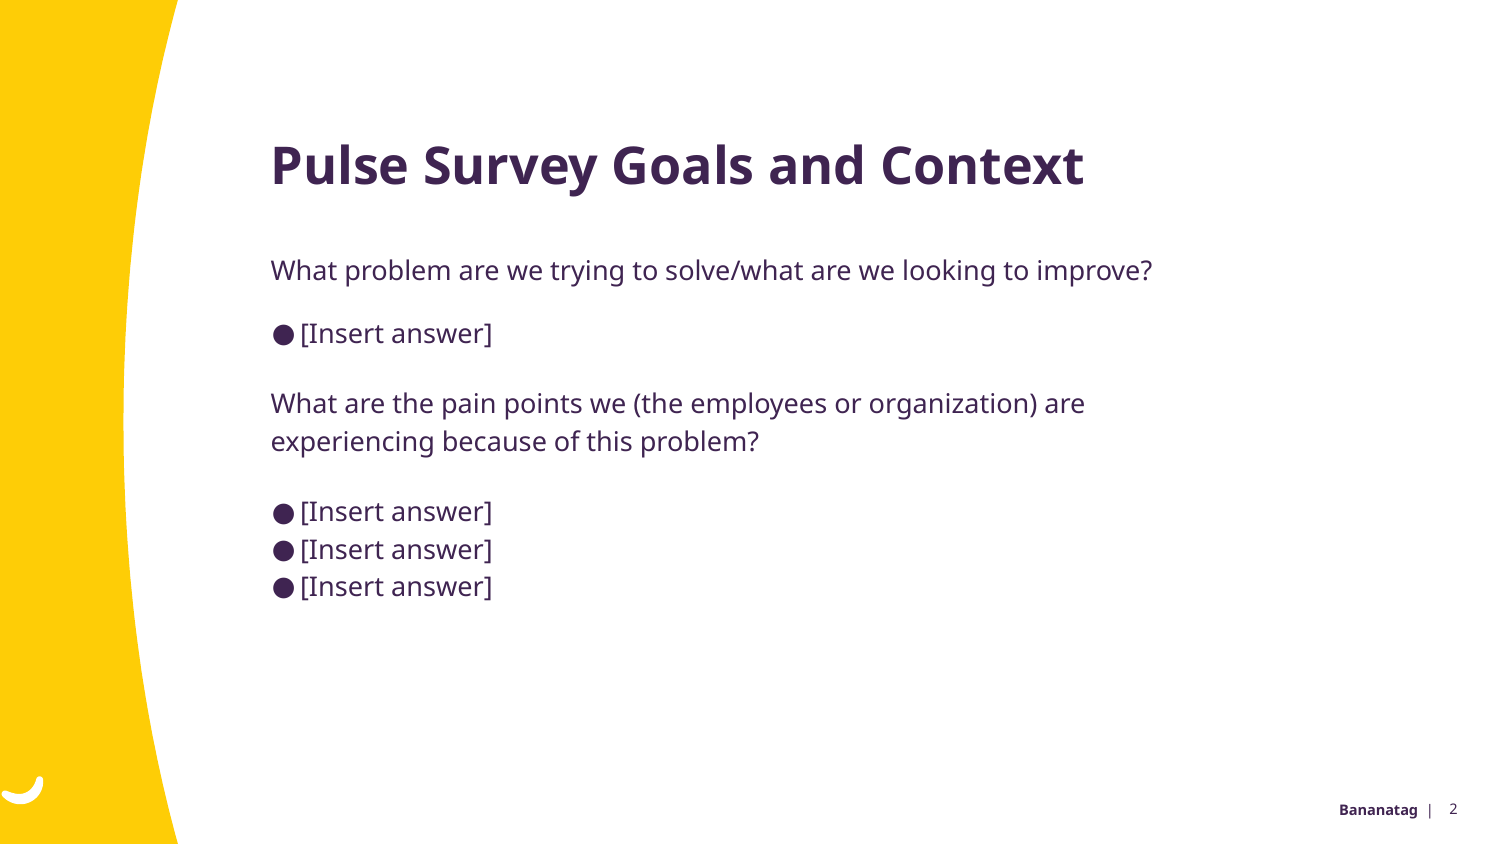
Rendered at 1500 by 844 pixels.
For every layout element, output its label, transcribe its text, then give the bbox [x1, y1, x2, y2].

text_box What problem are we trying to solve/what are we looking to improve? [Insert answer] What are the pain points we (the employees or organization) are experiencing because of this problem? [Insert answer] [Insert answer] [Insert answer] [255, 238, 1244, 696]
text_box Pulse Survey Goals and Context [255, 108, 1117, 224]
